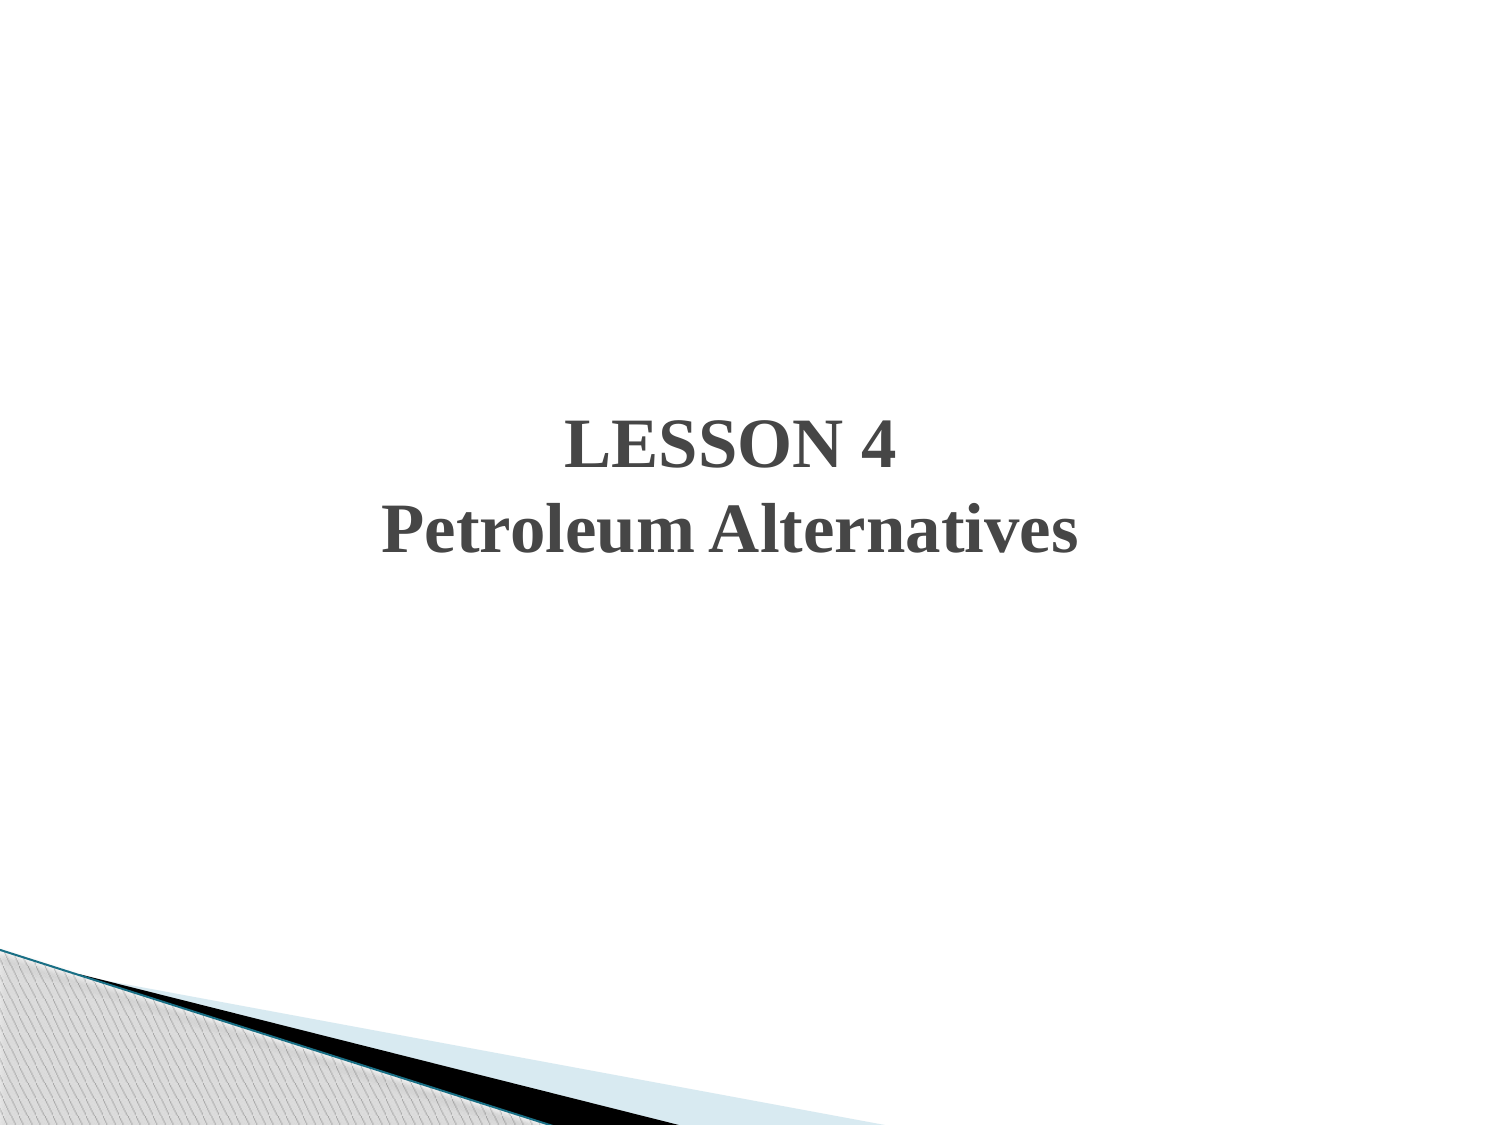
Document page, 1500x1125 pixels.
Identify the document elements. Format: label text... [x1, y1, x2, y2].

title LESSON 4 Petroleum Alternatives [300, 387, 1163, 575]
